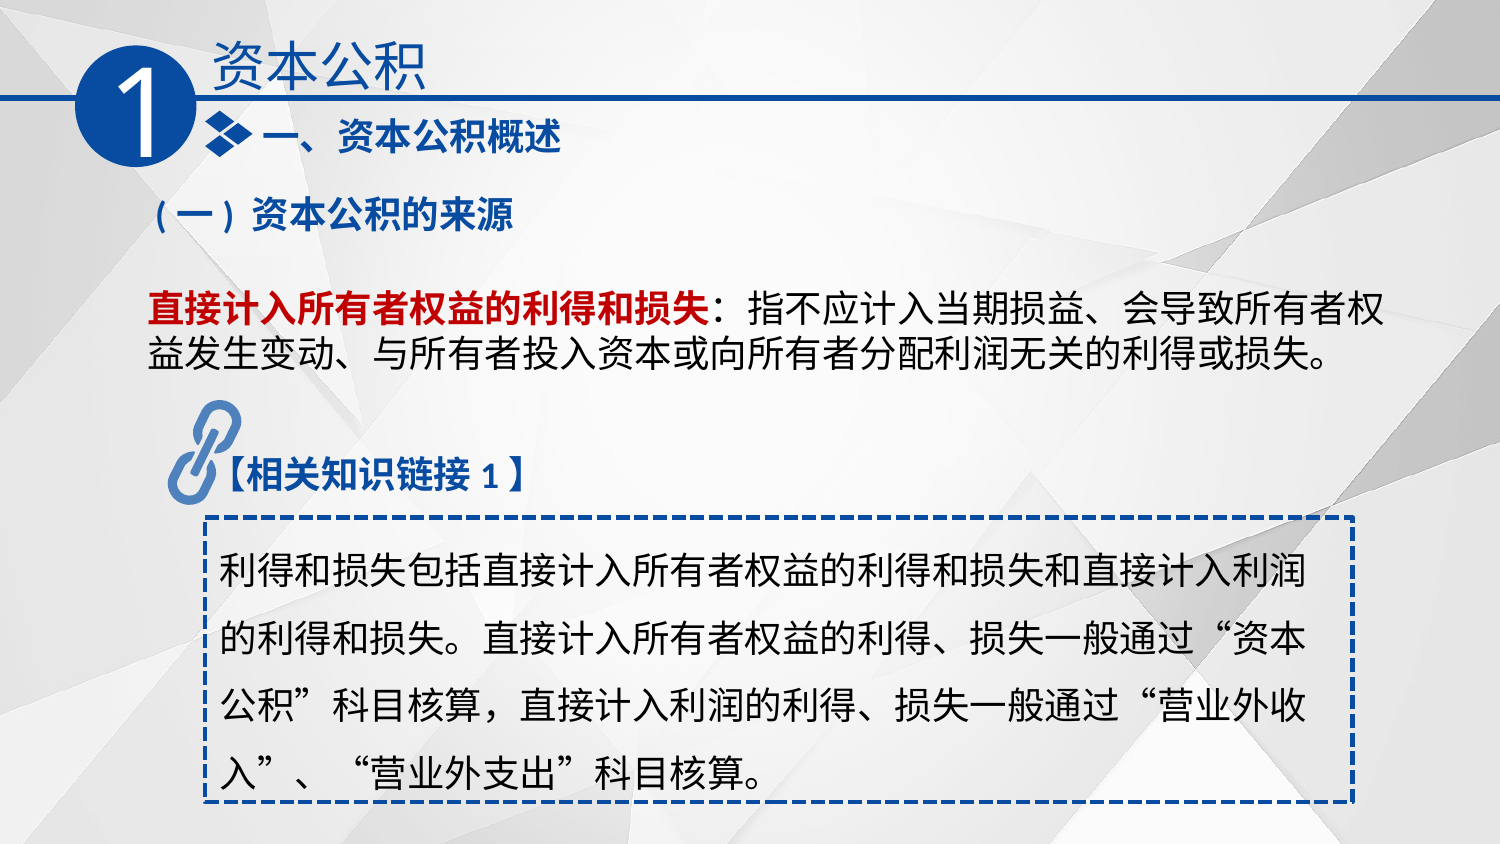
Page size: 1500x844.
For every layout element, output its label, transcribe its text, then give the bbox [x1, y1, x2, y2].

text_box 一、资本公积概述 [250, 107, 575, 164]
text_box [75, 74, 84, 97]
text_box [205, 110, 235, 133]
text_box 利得和损失包括直接计入所有者权益的利得和损失和直接计入利润的利得和损失。直接计入所有者权益的利得、损失一般通过“资本公积”科目核算，直接计入利润的利得、损失一般通过“营业外收入”、“营业外支出”科目核算。 [205, 517, 1353, 803]
text_box 资本公积 [198, 37, 510, 92]
text_box [205, 135, 235, 158]
text_box [223, 122, 250, 145]
text_box [193, 400, 242, 443]
picture [0, 0, 1500, 95]
text_box [167, 451, 196, 505]
text_box (一) 资本公积的来源 [142, 184, 527, 242]
text_box 【相关知识链接1】 [193, 443, 561, 504]
text_box 1 [84, 107, 203, 171]
picture [0, 101, 1500, 844]
text_box [75, 107, 84, 138]
text_box 1 [84, 45, 203, 97]
text_box 直接计入所有者权益的利得和损失：指不应计入当期损益、会导致所有者权益发生变动、与所有者投入资本或向所有者分配利润无关的利得或损失。 [132, 278, 1400, 383]
